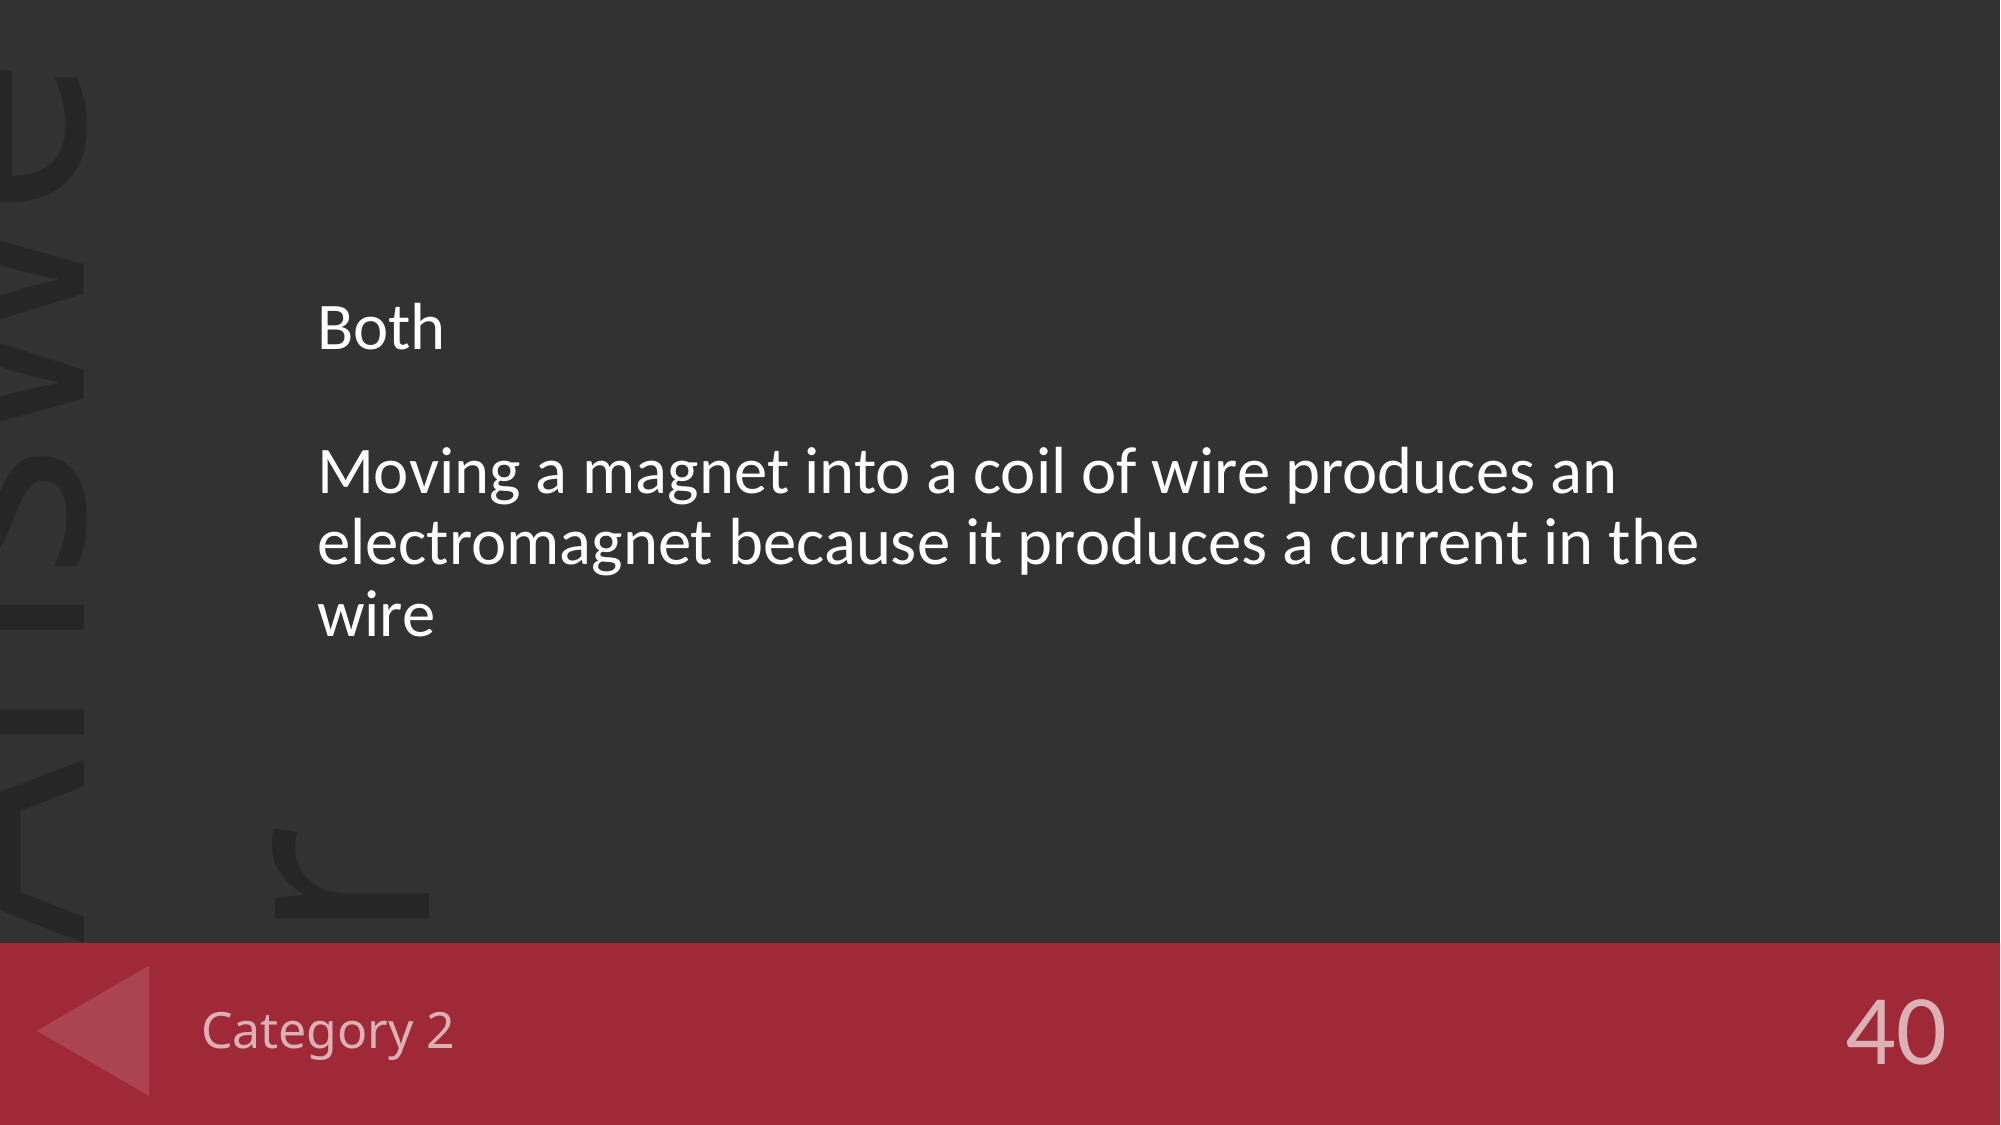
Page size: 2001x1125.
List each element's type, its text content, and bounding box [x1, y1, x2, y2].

list Both Moving a magnet into a coil of wire produces an electromagnet because it produces a current in the wire [302, 307, 1760, 636]
list 40 [1494, 967, 1963, 1097]
title Category 2 [185, 967, 1494, 1097]
